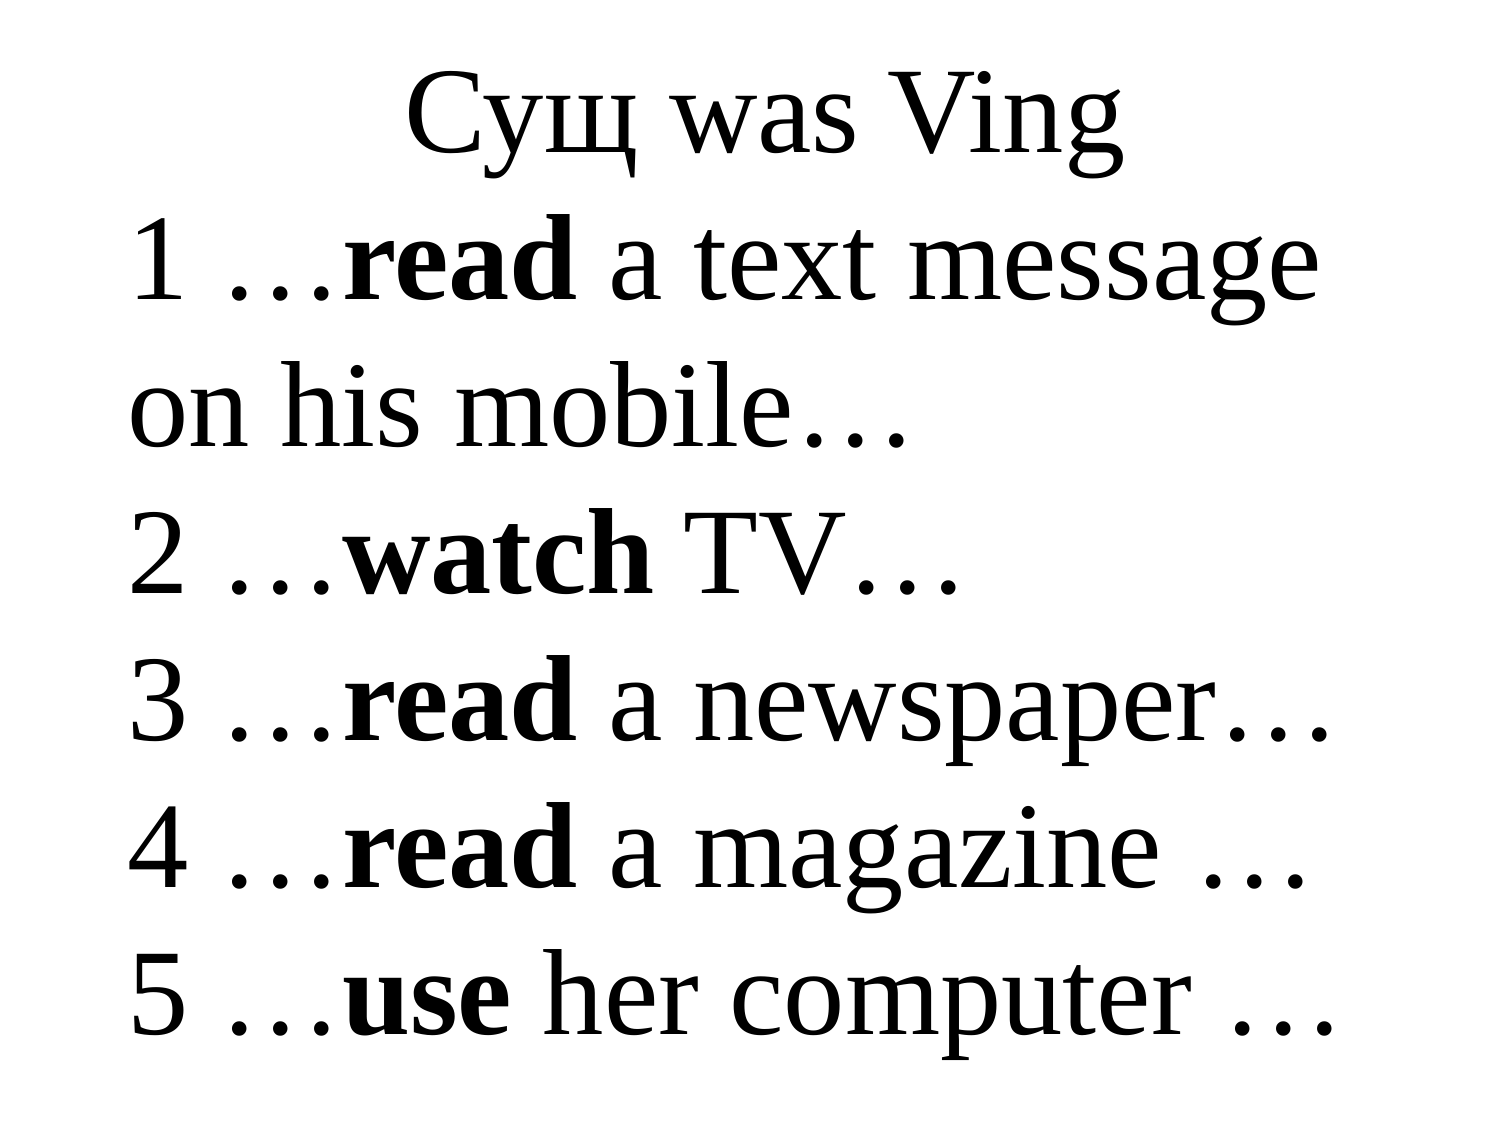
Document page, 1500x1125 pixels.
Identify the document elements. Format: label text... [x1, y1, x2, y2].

title Сущ was Ving 1 …read a text message on his mobile… 2 …watch TV… 3 …read a newspaper… 4 …read a magazine … 5 …usе her computer … [112, 19, 1388, 1071]
